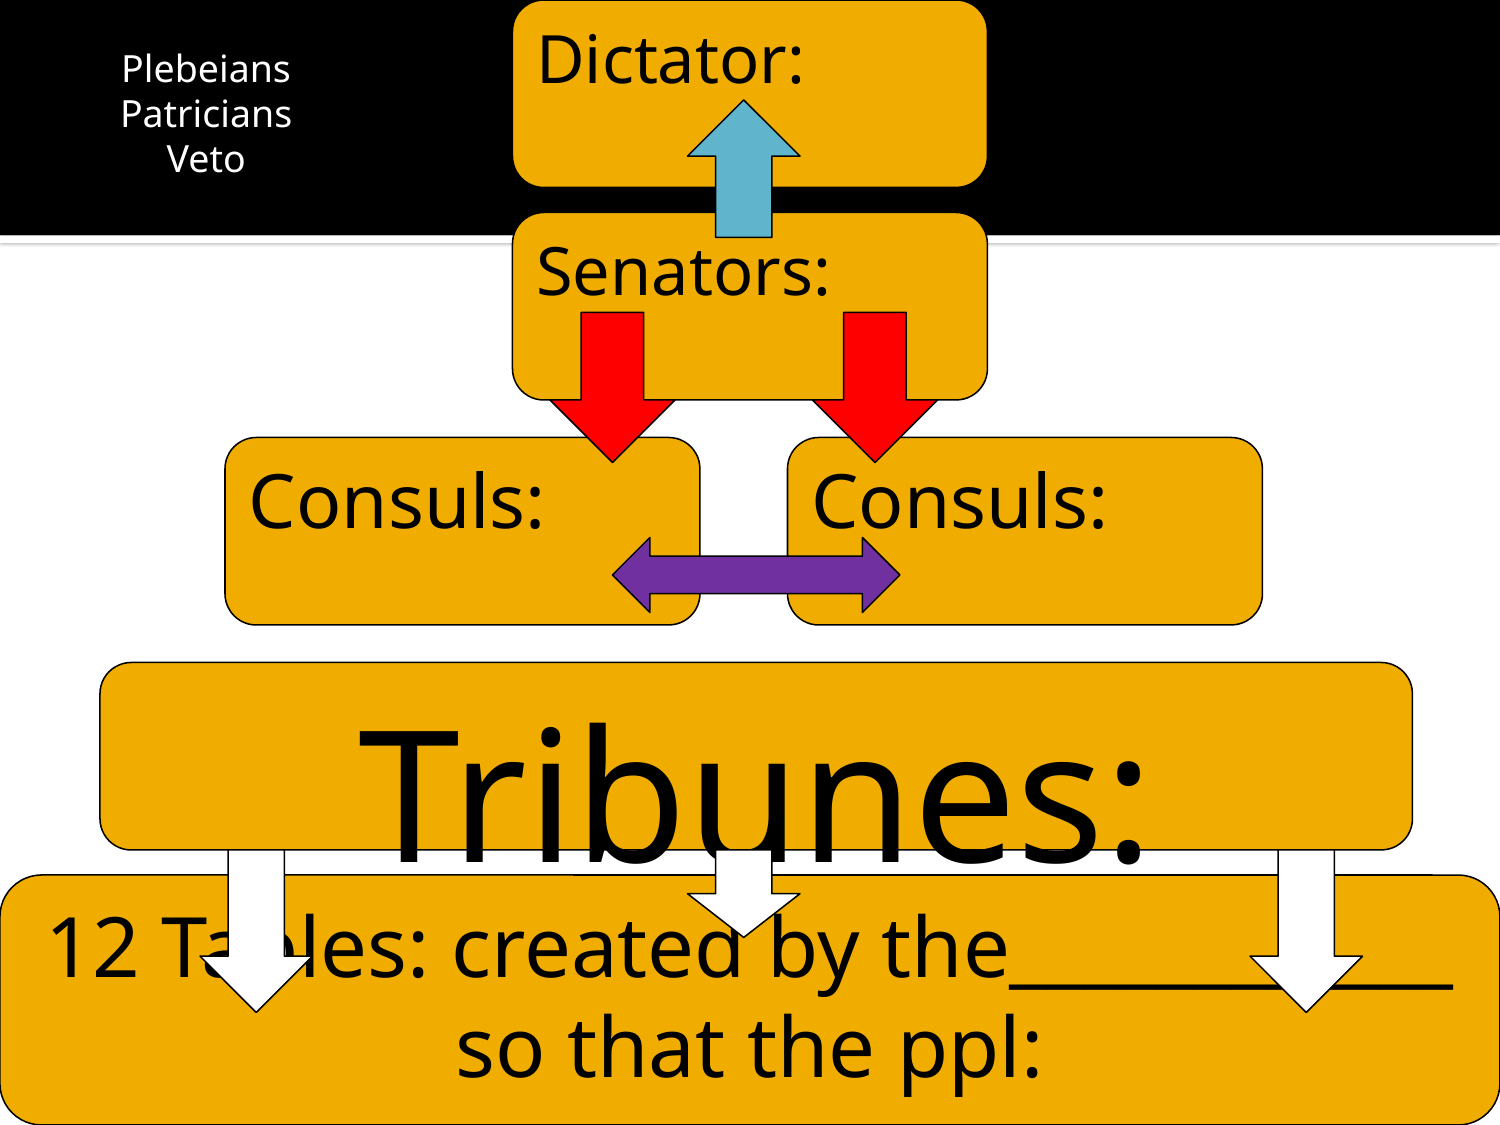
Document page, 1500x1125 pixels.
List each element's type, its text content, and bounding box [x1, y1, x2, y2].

text_box [812, 312, 938, 463]
text_box Plebeians Patricians Veto [0, 37, 413, 188]
text_box 12 Tables: created by the____________ so that the ppl: [0, 874, 1500, 1125]
text_box Senators: [512, 212, 988, 400]
text_box [200, 849, 313, 1013]
text_box [687, 99, 801, 238]
text_box [612, 537, 900, 613]
text_box [549, 312, 676, 463]
text_box Consuls: [787, 437, 1263, 625]
text_box Consuls: [225, 437, 700, 625]
text_box Tribunes: [99, 662, 1413, 850]
text_box [1250, 849, 1363, 1013]
text_box Dictator: [512, 0, 988, 188]
text_box [687, 849, 801, 938]
